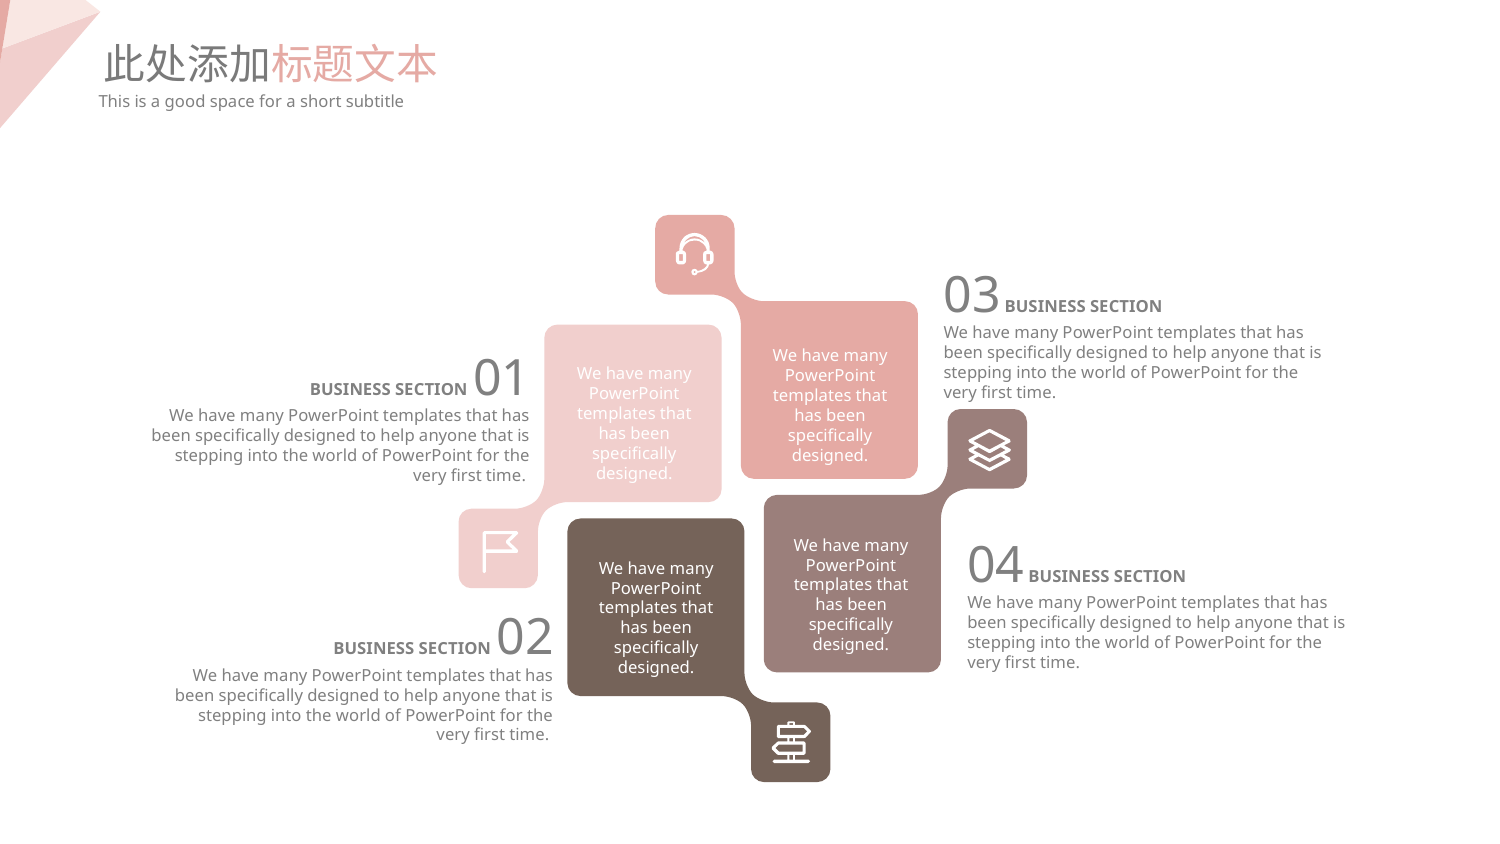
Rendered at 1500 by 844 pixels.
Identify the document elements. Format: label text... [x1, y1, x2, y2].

text_box [458, 324, 722, 589]
text_box 04 BUSINESS SECTION We have many PowerPoint templates that has been specifically designed to help anyone that is stepping into the world of PowerPoint for the very first time. [967, 531, 1357, 672]
text_box We have many PowerPoint templates that has been specifically designed. [780, 534, 922, 655]
text_box [763, 409, 1028, 673]
text_box BUSINESS SECTION 02 We have many PowerPoint templates that has been specifically designed to help anyone that is stepping into the world of PowerPoint for the very first time. [163, 604, 554, 745]
text_box 此处添加标题文本 [104, 30, 454, 95]
text_box BUSINESS SECTION 01 We have many PowerPoint templates that has been specifically designed to help anyone that is stepping into the world of PowerPoint for the very first time. [140, 344, 531, 485]
text_box We have many PowerPoint templates that has been specifically designed. [759, 344, 902, 465]
text_box We have many PowerPoint templates that has been specifically designed. [585, 557, 728, 678]
text_box [771, 721, 812, 764]
text_box [567, 518, 831, 783]
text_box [0, 0, 101, 131]
text_box [675, 232, 714, 276]
text_box [482, 531, 519, 574]
text_box [968, 429, 1011, 472]
text_box 03 BUSINESS SECTION We have many PowerPoint templates that has been specifically designed to help anyone that is stepping into the world of PowerPoint for the very first time. [943, 262, 1334, 402]
text_box This is a good space for a short subtitle [104, 83, 420, 119]
text_box [655, 214, 918, 479]
text_box We have many PowerPoint templates that has been specifically designed. [563, 362, 706, 483]
